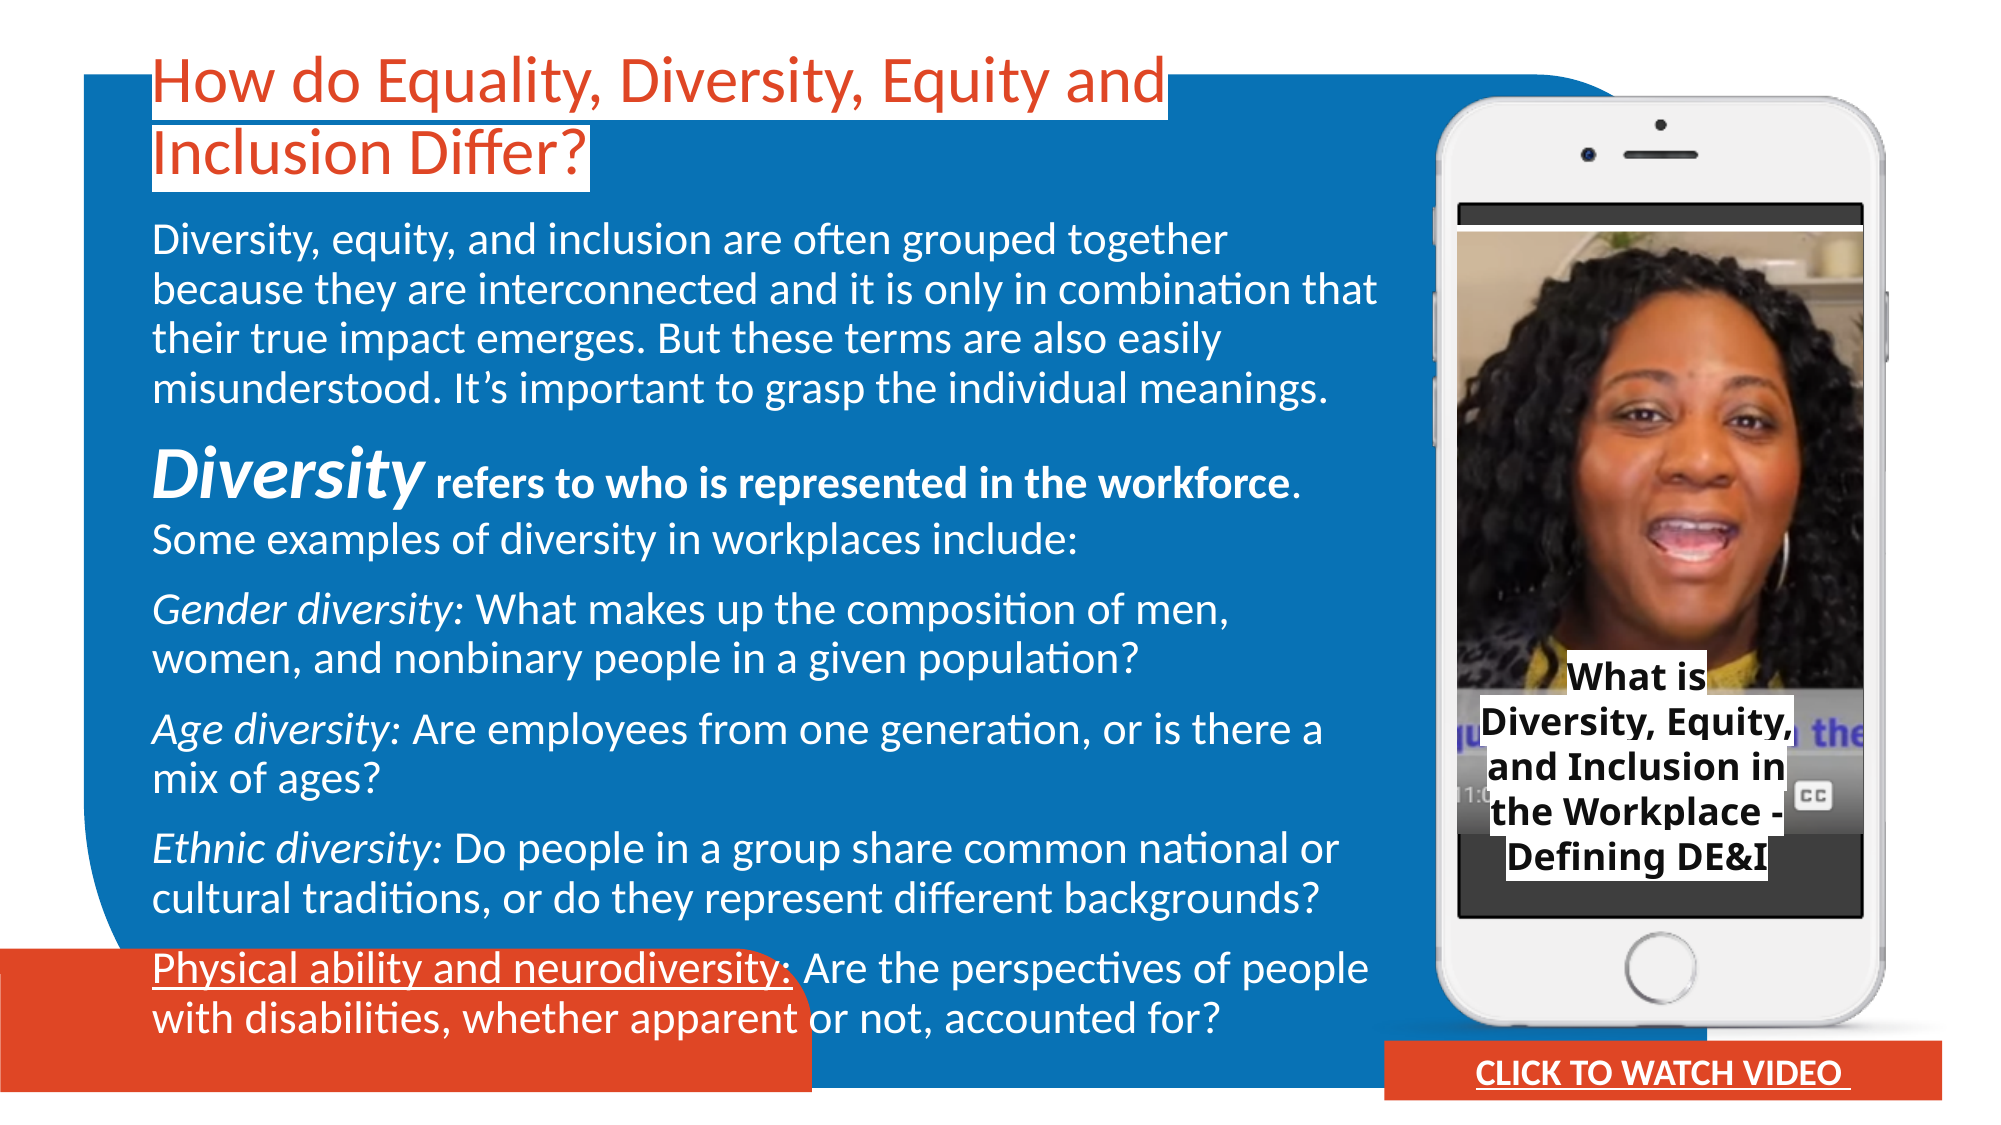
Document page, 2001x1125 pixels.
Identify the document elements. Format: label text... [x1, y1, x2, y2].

text_box What is Diversity, Equity, and Inclusion in the Workplace - Defining DE&I [1461, 834, 1812, 885]
picture [1328, 37, 2000, 1088]
list How do Equality, Diversity, Equity and Inclusion Differ? [137, 38, 1405, 201]
text_box CLICK TO WATCH VIDEO [1384, 1040, 1943, 1101]
list Diversity, equity, and inclusion are often grouped together because they are interconnected and it is only in combination that their true impact emerges. But these terms are also easily misunderstood. It’s important to grasp the individual meanings. Diversity refers to who is represented in the workforce. Some examples of diversity in workplaces include: Gender diversity: What makes up the composition of men, women, and nonbinary people in a given population? Age diversity: Are employees from one generation, or is there a mix of ages? Ethnic diversity: Do people in a group share common national or cultural traditions, or do they represent different backgrounds? Physical ability and neurodiversity: Are the perspectives of people with disabilities, whether apparent or not, accounted for? [137, 207, 1407, 748]
